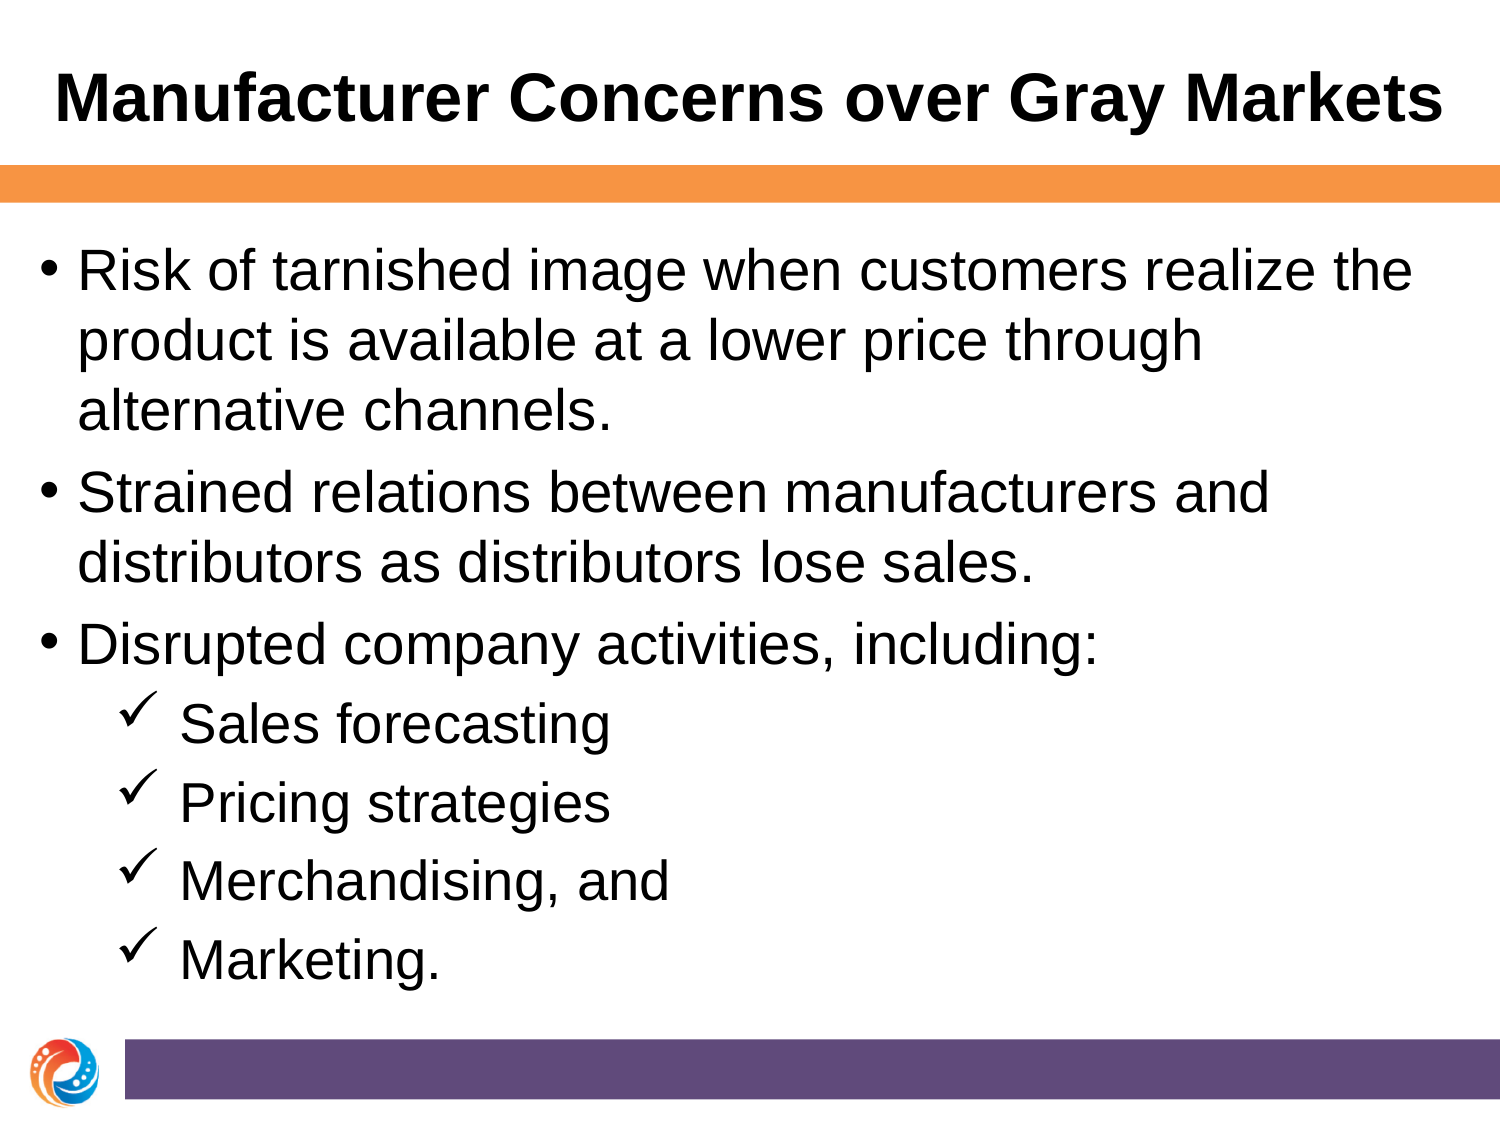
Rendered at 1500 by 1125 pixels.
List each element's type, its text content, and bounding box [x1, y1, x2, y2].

footer Copyright © 2014 Pearson Education [512, 1042, 988, 1103]
subtitle Risk of tarnished image when customers realize the product is available at a lower price through alternative channels. Strained relations between manufacturers and distributors as distributors lose sales. Disrupted company activities, including: Sales forecasting Pricing strategies Merchandising, and Marketing. [24, 224, 1476, 1051]
title Manufacturer Concerns over Gray Markets [37, 24, 1463, 163]
text_box [988, 1039, 1500, 1100]
text_box [125, 1051, 512, 1100]
picture [23, 1032, 105, 1111]
text_box [0, 163, 1500, 205]
